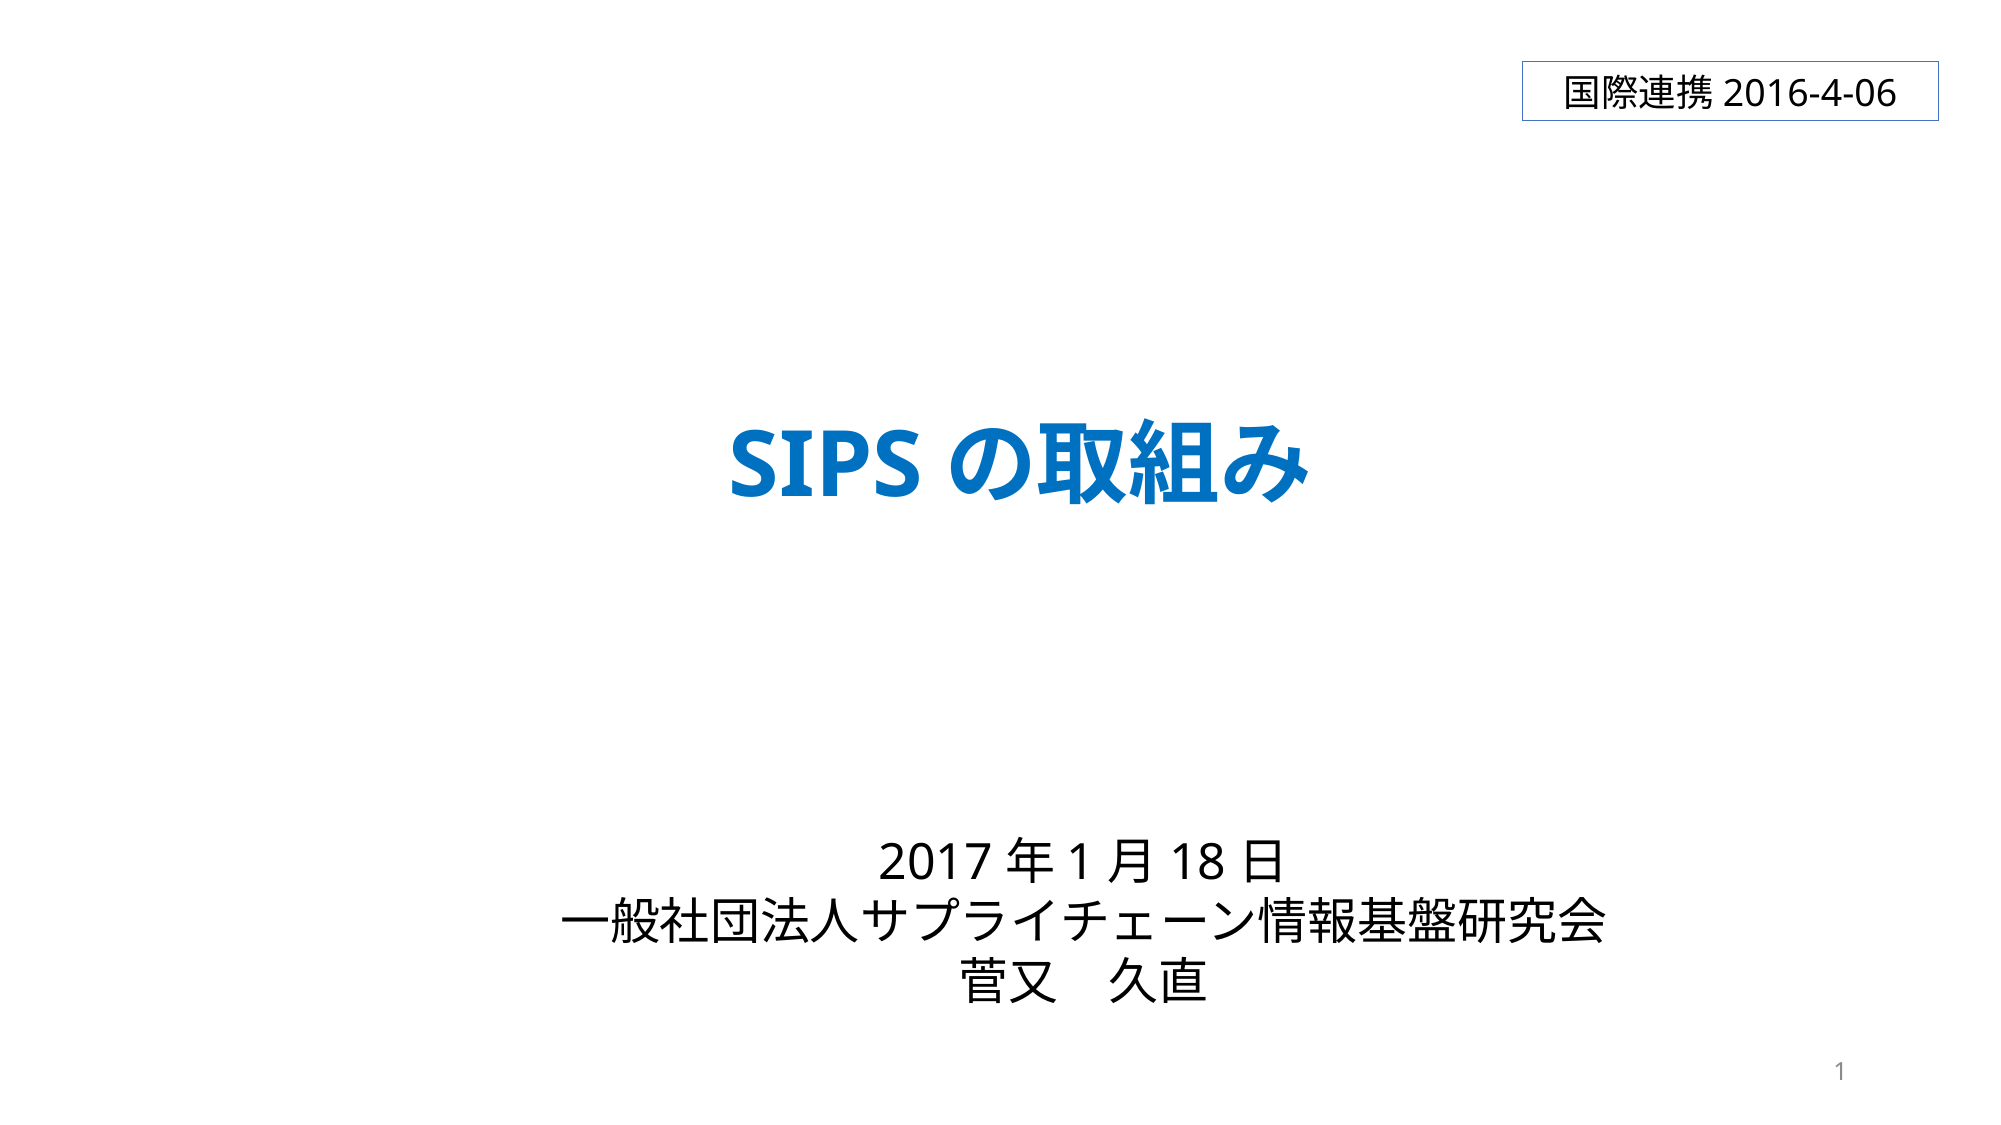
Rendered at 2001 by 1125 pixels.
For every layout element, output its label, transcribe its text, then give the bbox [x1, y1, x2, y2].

text_box 国際連携2016-4-06 [1522, 61, 1939, 121]
text_box 2017年1月18日 一般社団法人サプライチェーン情報基盤研究会 菅又 久直 [397, 822, 1770, 1018]
text_box SIPSの取組み [434, 397, 1607, 523]
slide_number 1 [1412, 1042, 1863, 1103]
